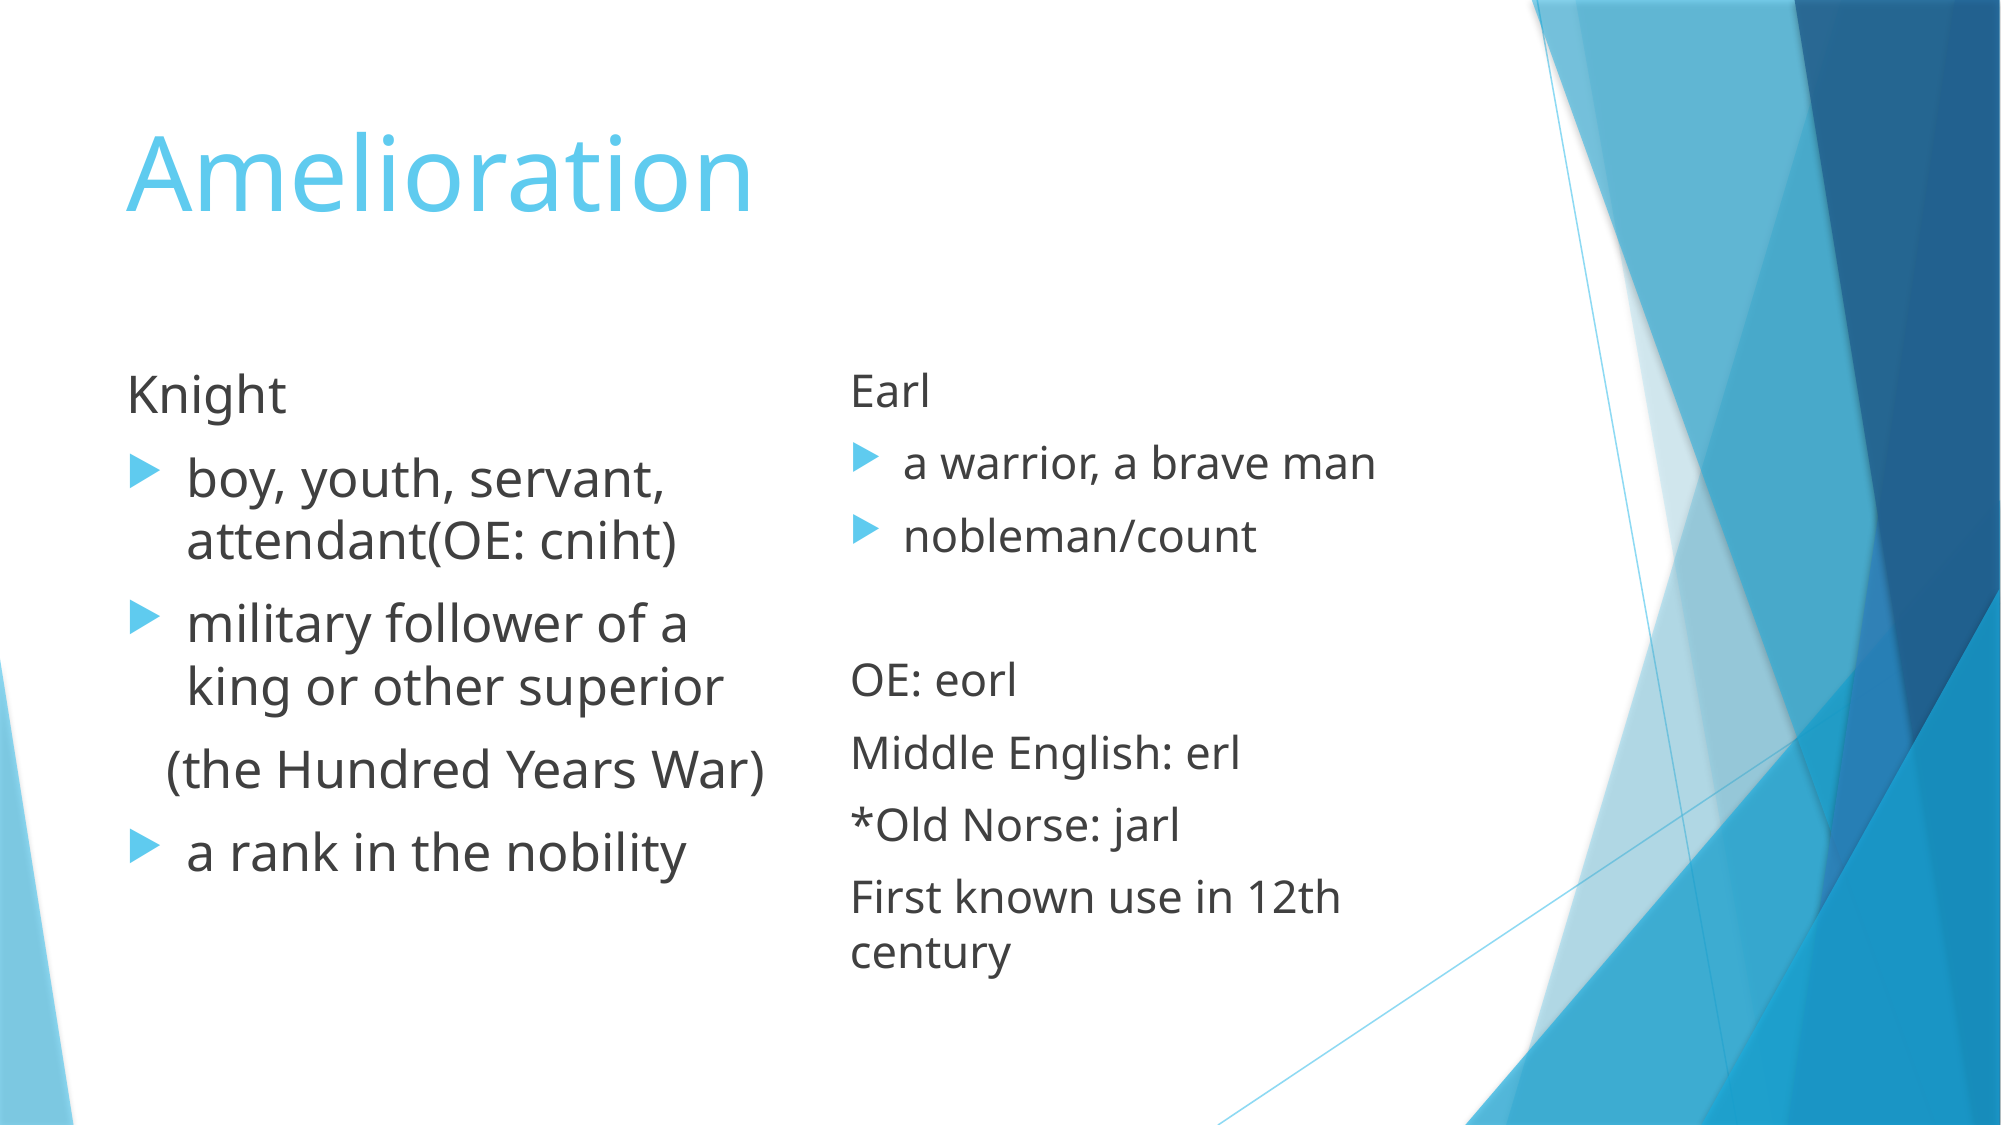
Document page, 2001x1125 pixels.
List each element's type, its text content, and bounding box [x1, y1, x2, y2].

list Knight boy, youth, servant, attendant(OE: cniht) military follower of a king or other superior (the Hundred Years War) a rank in the nobility [111, 354, 798, 992]
list Earl a warrior, a brave man nobleman/count OE: eorl Middle English: erl *Old Norse: jarl First known use in 12th century [834, 354, 1522, 992]
title Amelioration [111, 99, 1522, 317]
